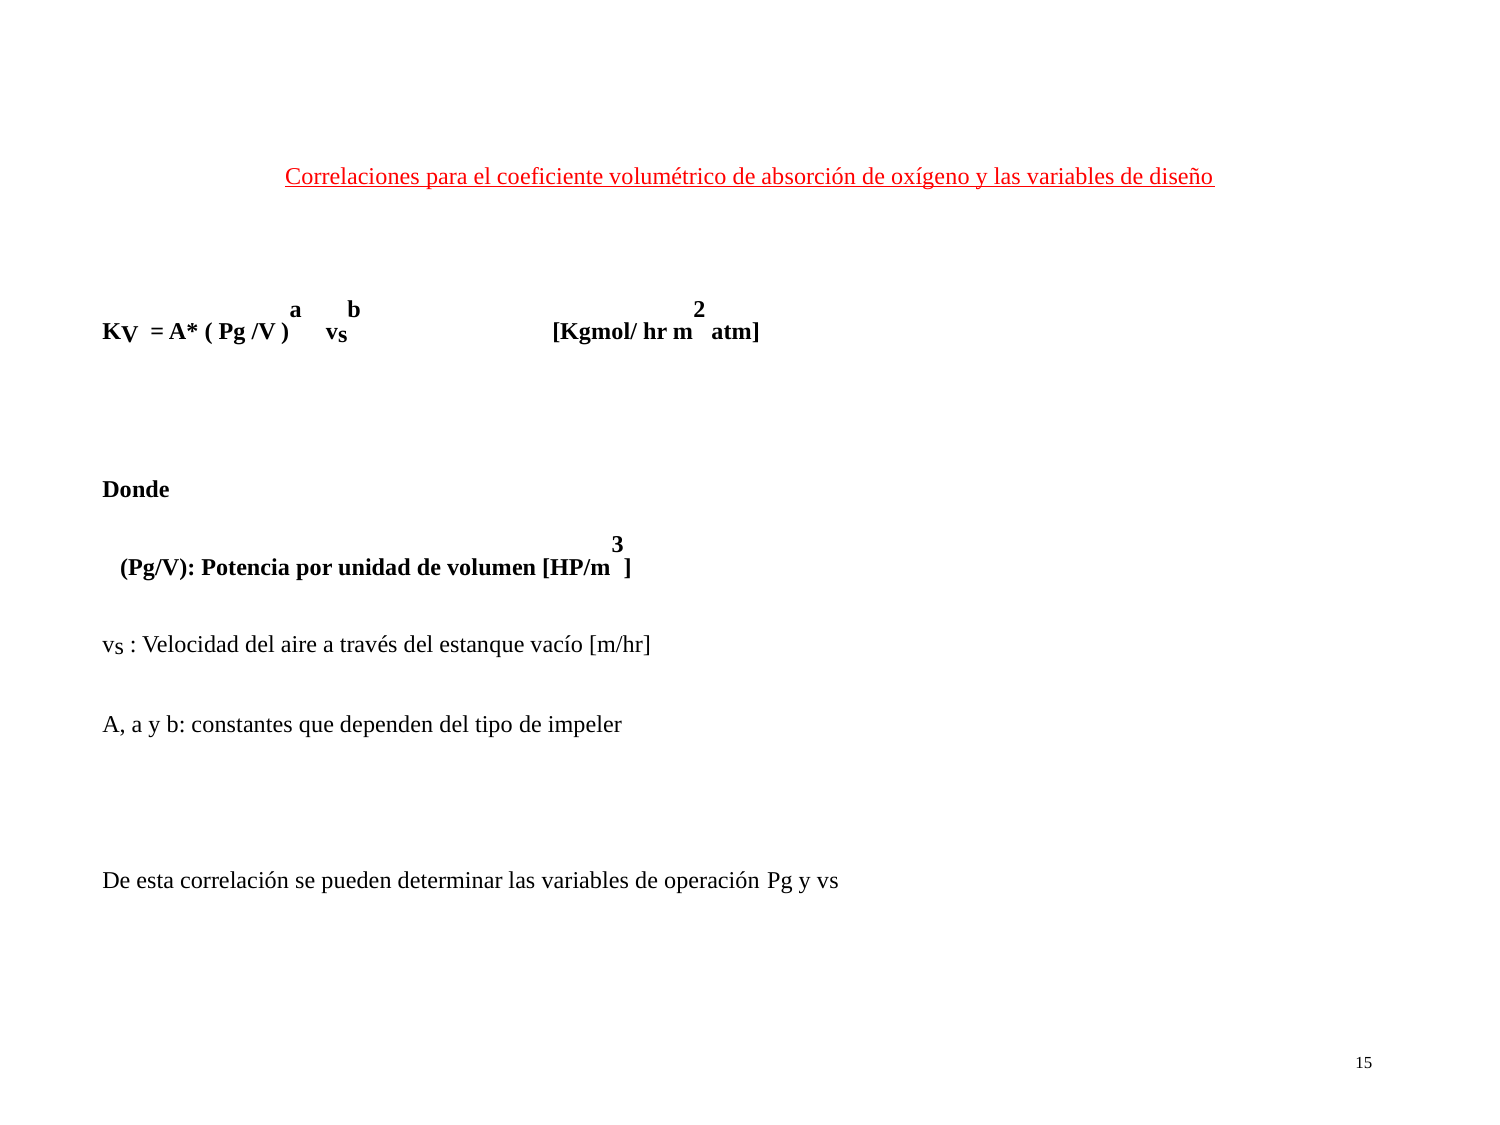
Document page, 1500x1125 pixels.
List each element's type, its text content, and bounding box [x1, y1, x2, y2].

text_box Correlaciones para el coeficiente volumétrico de absorción de oxígeno y las variables de diseño KV = A* ( Pg /V )a vsb [Kgmol/ hr m2 atm] Donde (Pg/V): Potencia por unidad de volumen [HP/m3] vs : Velocidad del aire a través del estanque vacío [m/hr] A, a y b: constantes que dependen del tipo de impeler De esta correlación se pueden determinar las variables de operación Pg y vs [87, 125, 1413, 901]
slide_number 15 [1074, 1024, 1388, 1101]
